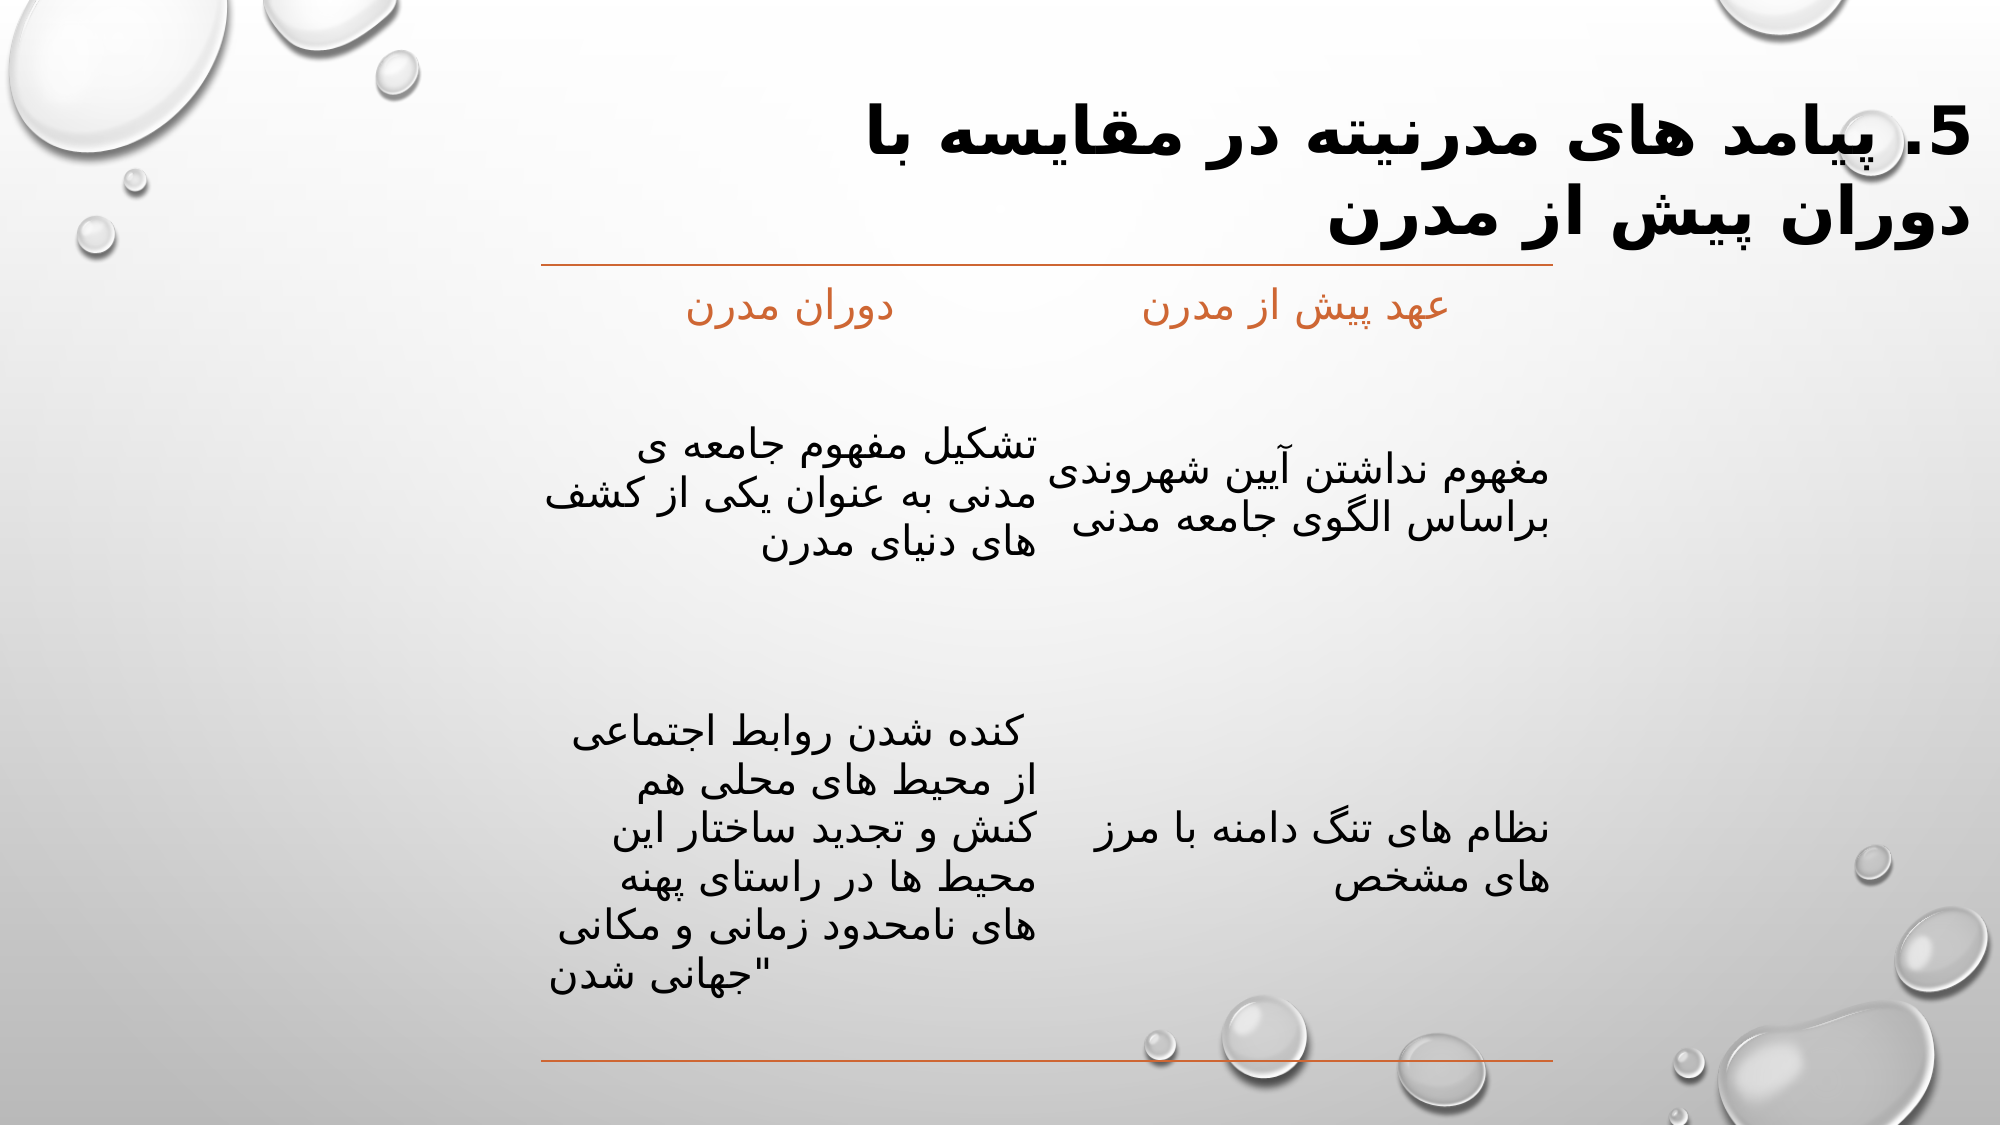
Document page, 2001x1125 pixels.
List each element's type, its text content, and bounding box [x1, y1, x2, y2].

table_cell نظام های تنگ دامنه با مرز های مشخص [1039, 642, 1553, 1060]
table_cell کنده شدن روابط اجتماعی از محیط های محلی هم کنش و تجدید ساختار این محیط ها در راستای پهنه های نامحدود زمانی و مکانی "جهانی شدن [541, 642, 1039, 1060]
table_header دوران مدرن [541, 266, 1039, 342]
table_header عهد پیش از مدرن [1039, 266, 1553, 342]
text_box 5. پیامد های مدرنیته در مقایسه با دوران پیش از مدرن [653, 80, 1989, 256]
table_cell مغهوم نداشتن آیین شهروندی براساس الگوی جامعه مدنی [1039, 342, 1553, 642]
table_cell تشکیل مفهوم جامعه ی مدنی به عنوان یکی از کشف های دنیای مدرن [541, 342, 1039, 642]
picture [0, 0, 2000, 1125]
